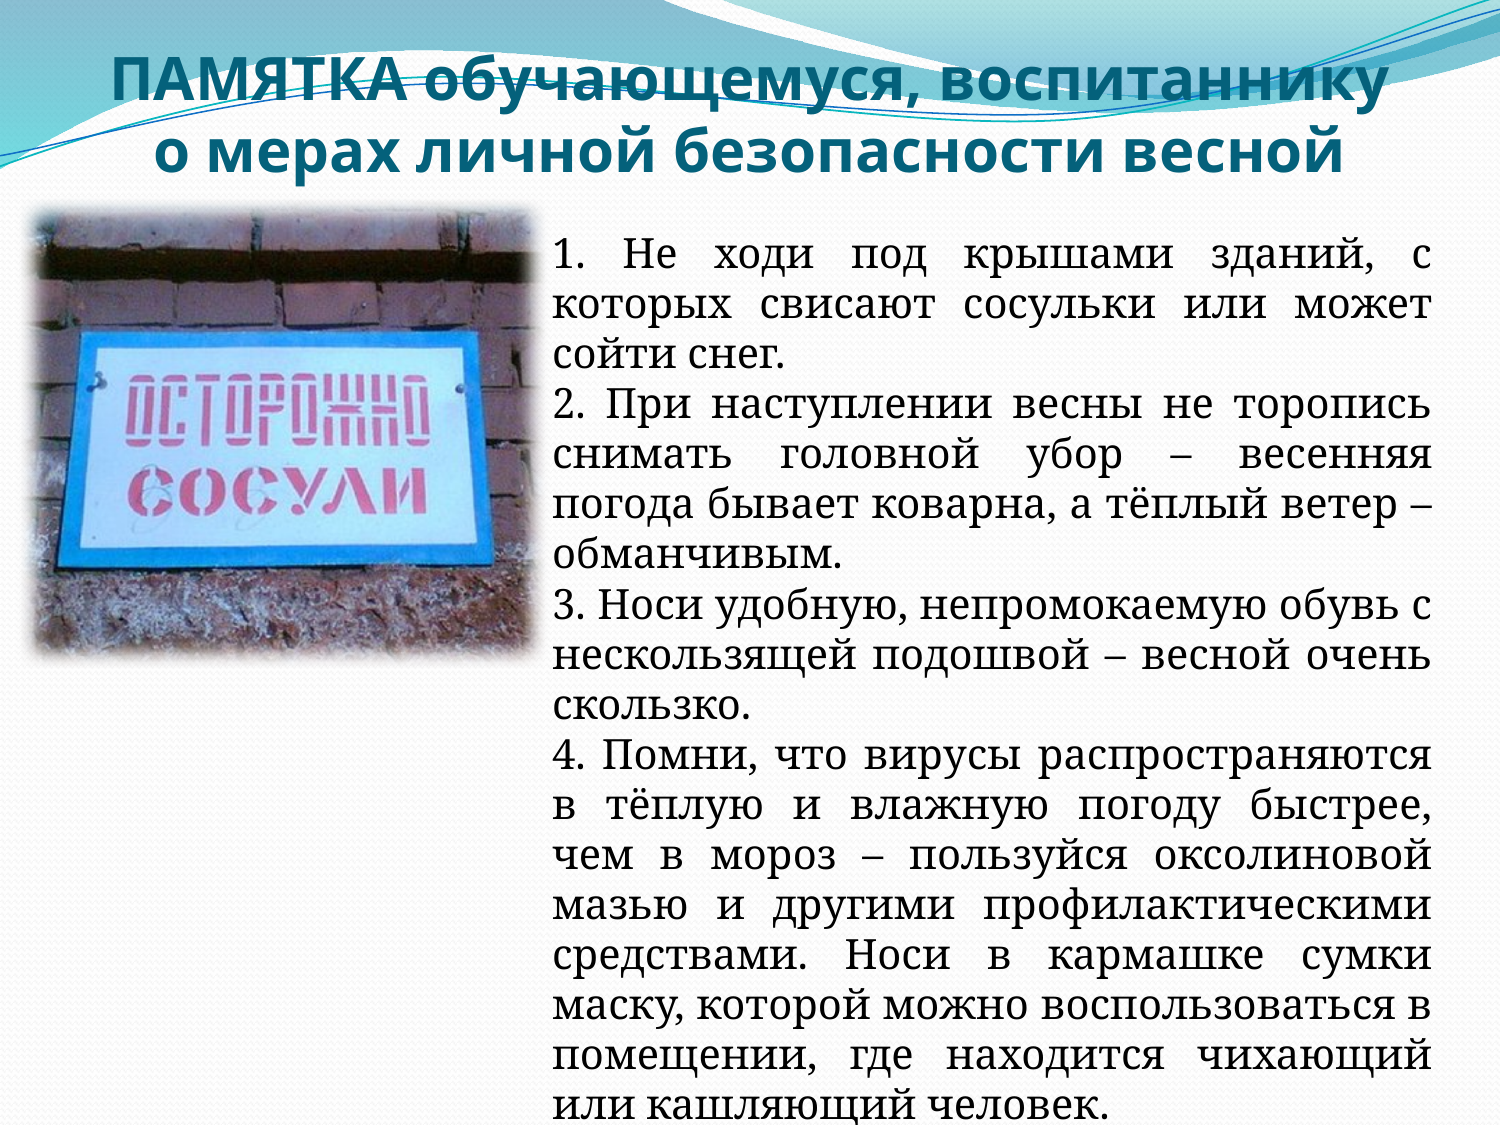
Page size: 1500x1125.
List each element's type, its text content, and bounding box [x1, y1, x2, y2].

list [17, 196, 548, 670]
text_box 1. Не ходи под крышами зданий, с которых свисают сосульки или может сойти снег. 2. При наступлении весны не торопись снимать головной убор – весенняя погода бывает коварна, а тёплый ветер – обманчивым. 3. Носи удобную, непромокаемую обувь с нескользящей подошвой – весной очень скользко. 4. Помни, что вирусы распространяются в тёплую и влажную погоду быстрее, чем в мороз – пользуйся оксолиновой мазью и другими профилактическими средствами. Носи в кармашке сумки маску, которой можно воспользоваться в помещении, где находится чихающий или кашляющий человек. [537, 219, 1447, 1125]
title ПАМЯТКА обучающемуся, воспитаннику о мерах личной безопасности весной [75, 30, 1425, 185]
